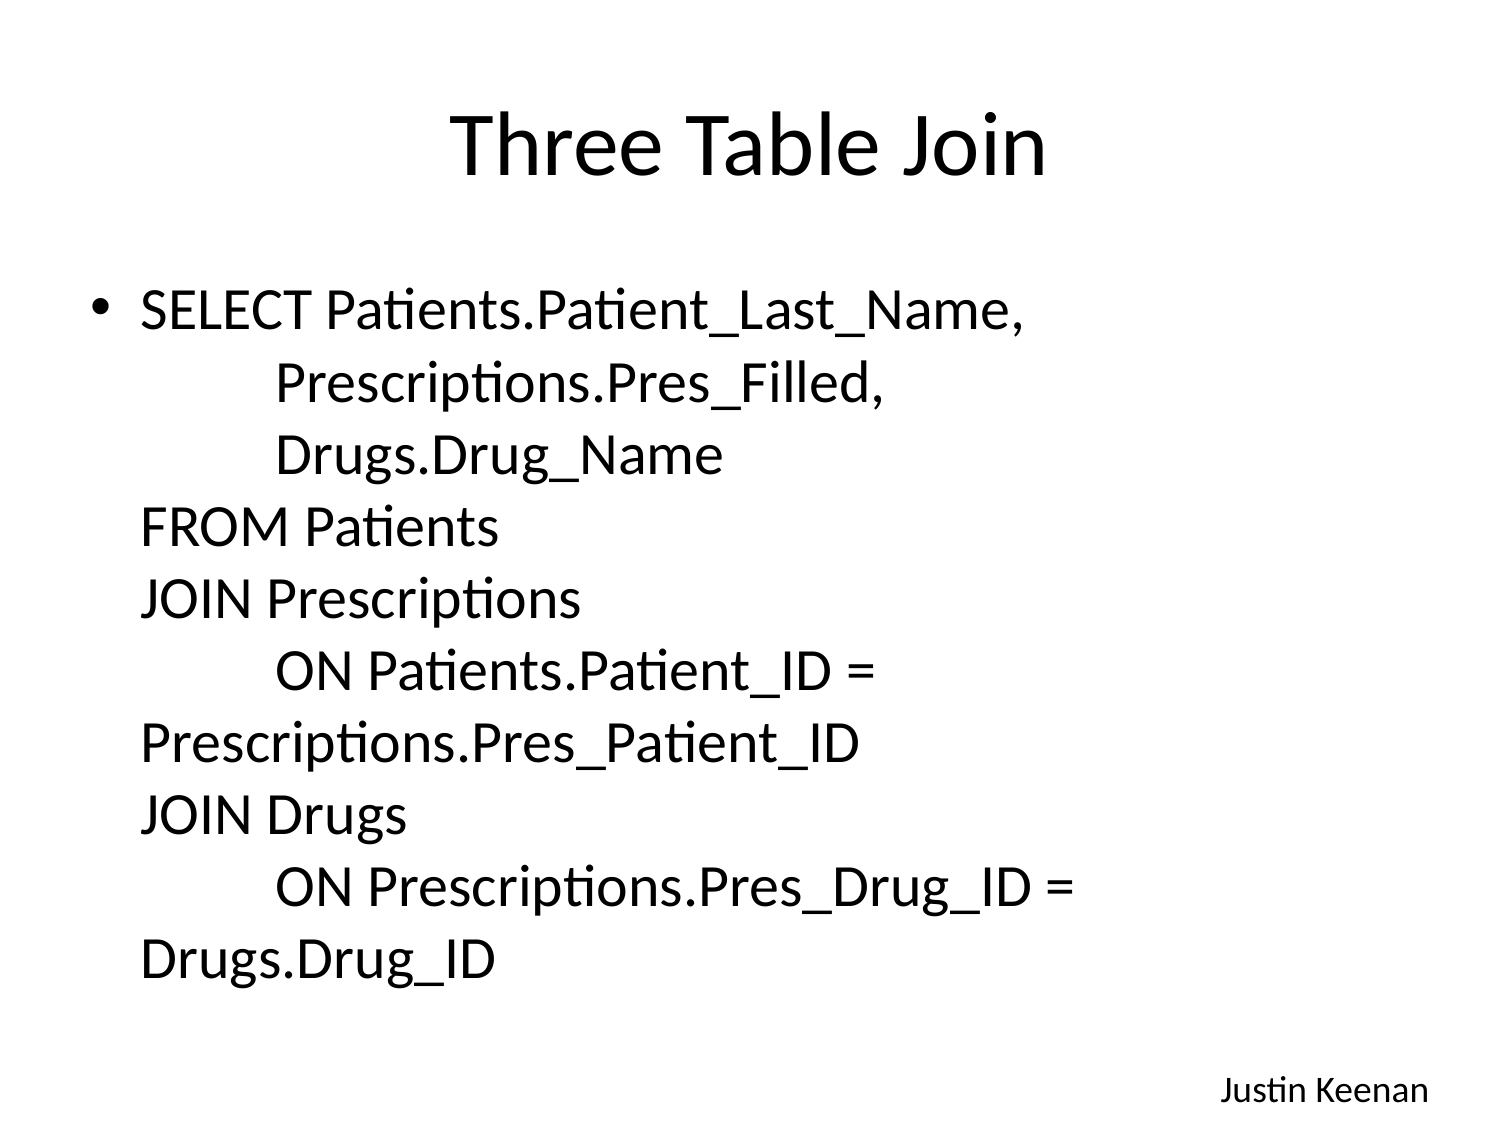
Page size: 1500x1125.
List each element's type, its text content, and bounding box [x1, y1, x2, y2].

text_box Justin Keenan [1205, 1057, 1445, 1118]
list SELECT Patients.Patient_Last_Name, Prescriptions.Pres_Filled, Drugs.Drug_Name FROM Patients JOIN Prescriptions ON Patients.Patient_ID = Prescriptions.Pres_Patient_ID JOIN Drugs ON Prescriptions.Pres_Drug_ID = Drugs.Drug_ID [75, 262, 1425, 1005]
title Three Table Join [75, 45, 1425, 233]
